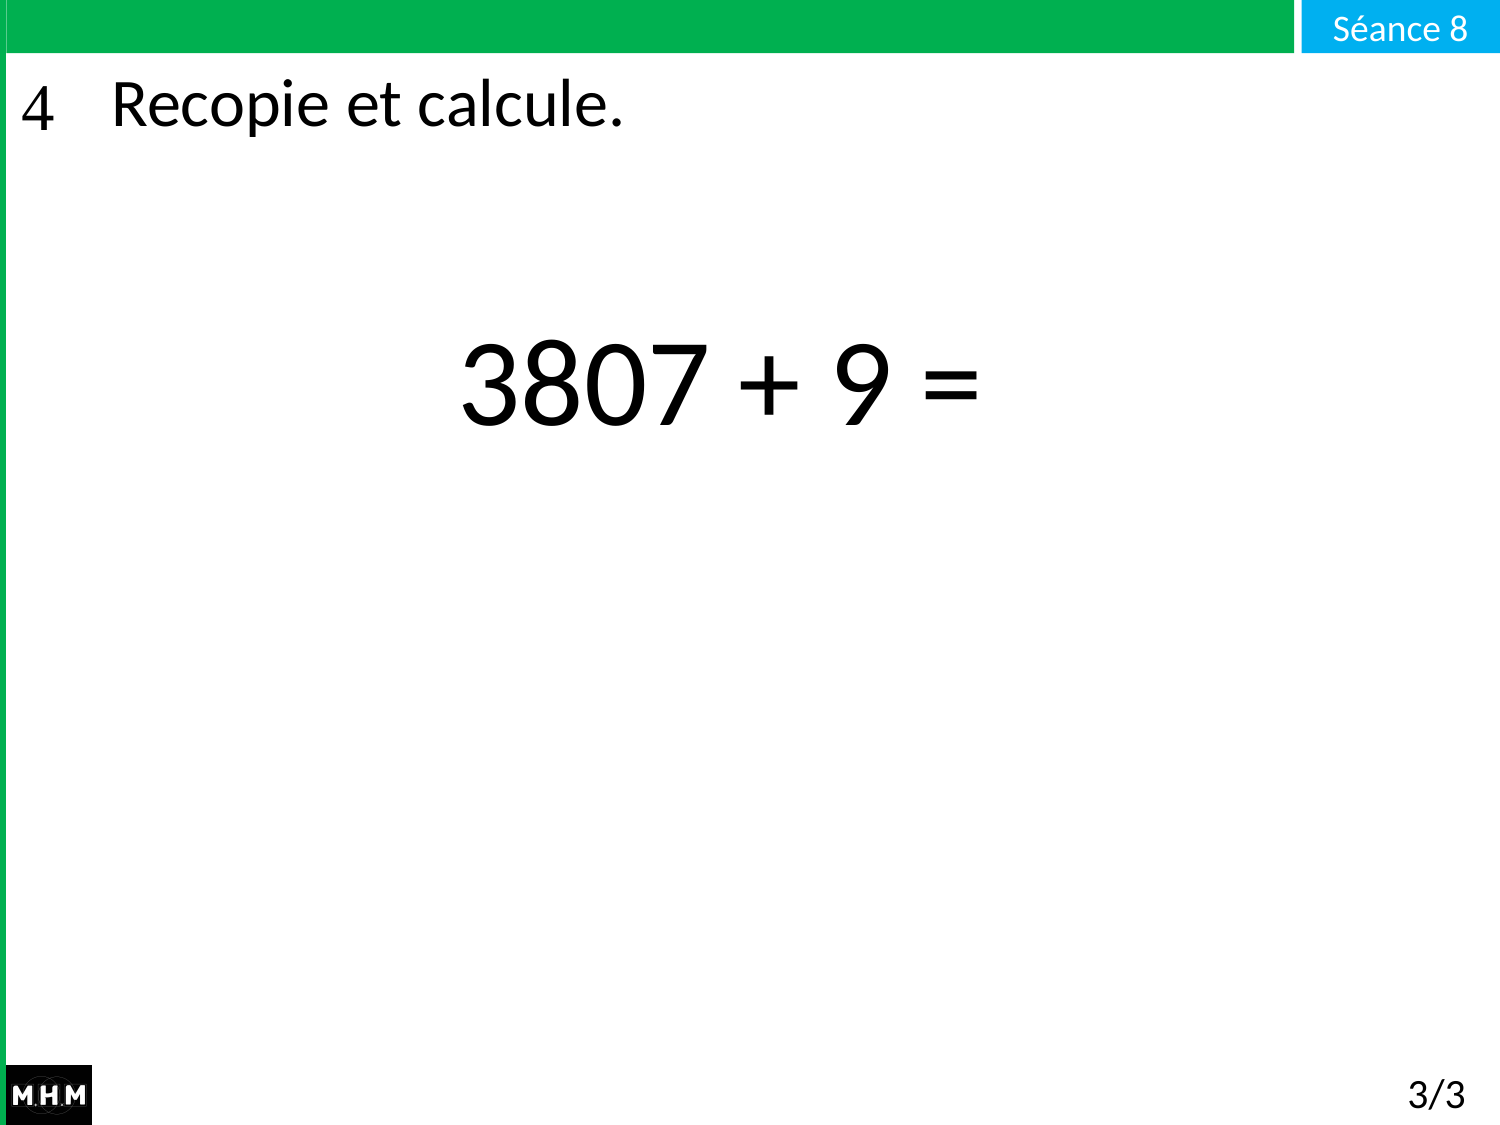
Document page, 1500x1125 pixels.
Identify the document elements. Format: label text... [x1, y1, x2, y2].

list 3/3 [1373, 1064, 1500, 1125]
text_box 3807 + 9 = [442, 292, 1243, 458]
picture [6, 1065, 92, 1125]
title Recopie et calcule. [96, 60, 1391, 150]
